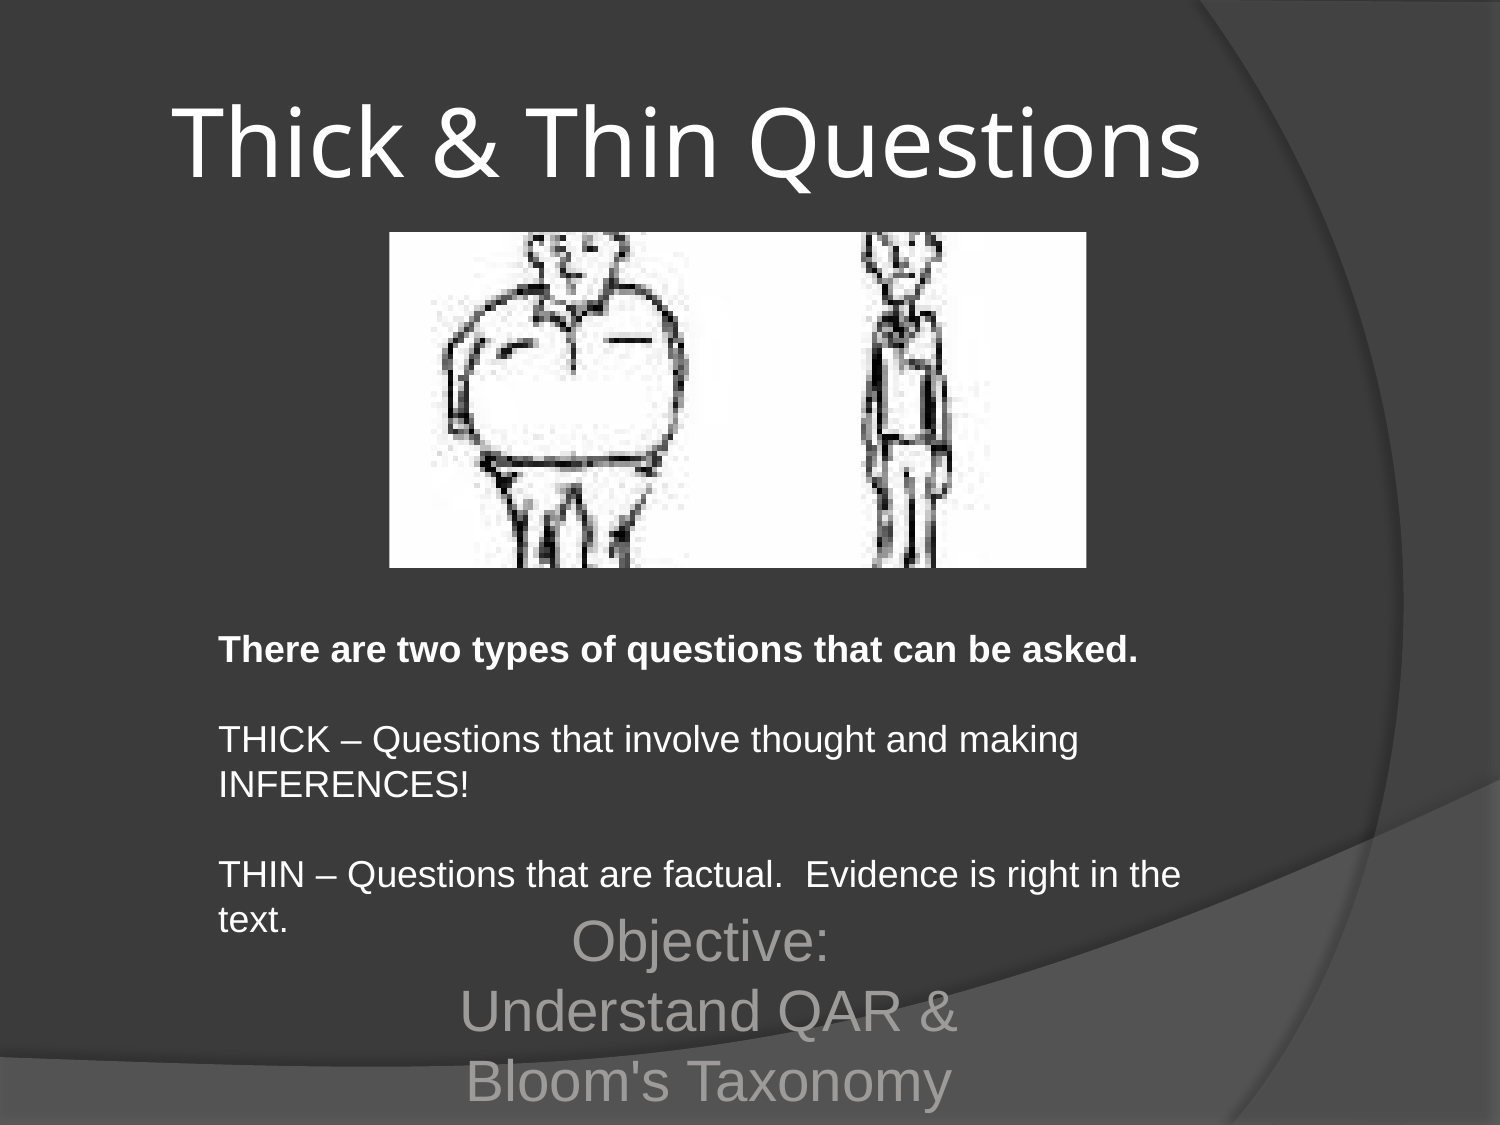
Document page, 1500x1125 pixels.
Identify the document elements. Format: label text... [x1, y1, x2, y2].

title Thick & Thin Questions [75, 45, 1300, 233]
text_box There are two types of questions that can be asked. THICK – Questions that involve thought and making INFERENCES! THIN – Questions that are factual. Evidence is right in the text. [203, 617, 1268, 948]
footer Objective: Understand QAR & Bloom's Taxonomy [422, 950, 997, 1114]
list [389, 232, 1087, 568]
